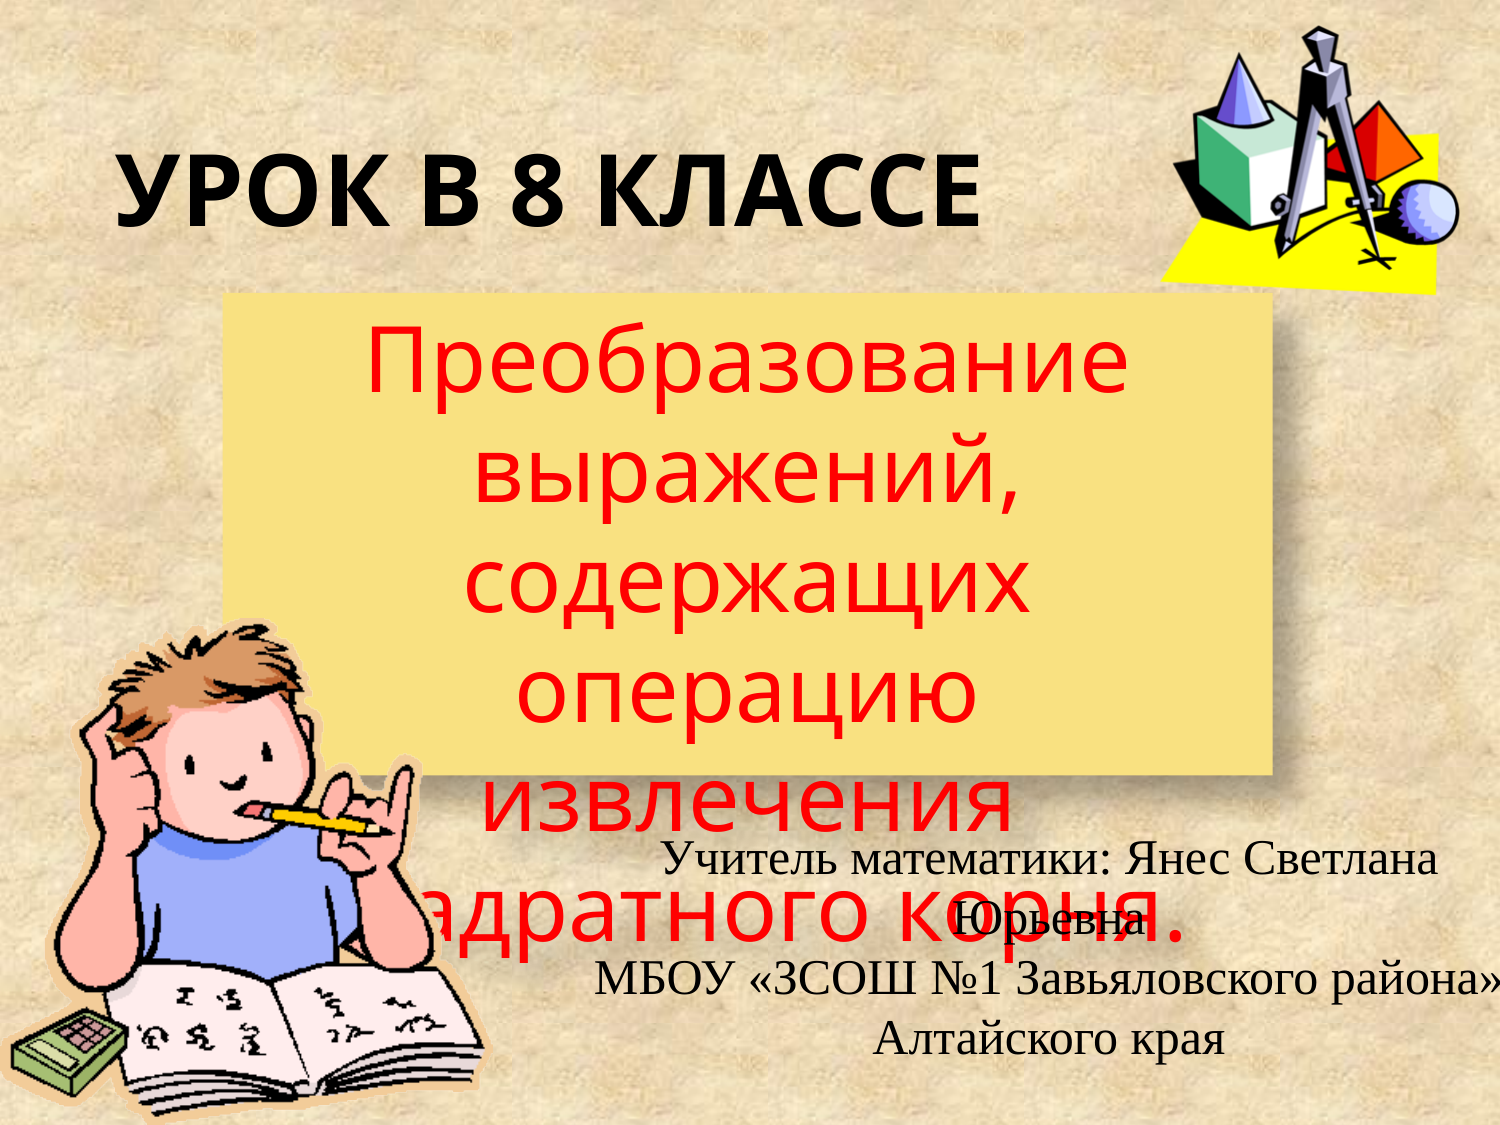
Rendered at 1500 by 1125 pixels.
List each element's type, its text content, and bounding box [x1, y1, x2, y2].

title Урок в 8 классе [69, 58, 1032, 247]
subtitle Преобразование выражений, содержащих операцию извлечения квадратного корня. [222, 292, 1273, 776]
picture [0, 0, 1500, 1125]
text_box Учитель математики: Янес Светлана Юрьевна МБОУ «ЗСОШ №1 Завьяловского района» Алтайского края [550, 817, 1500, 1122]
